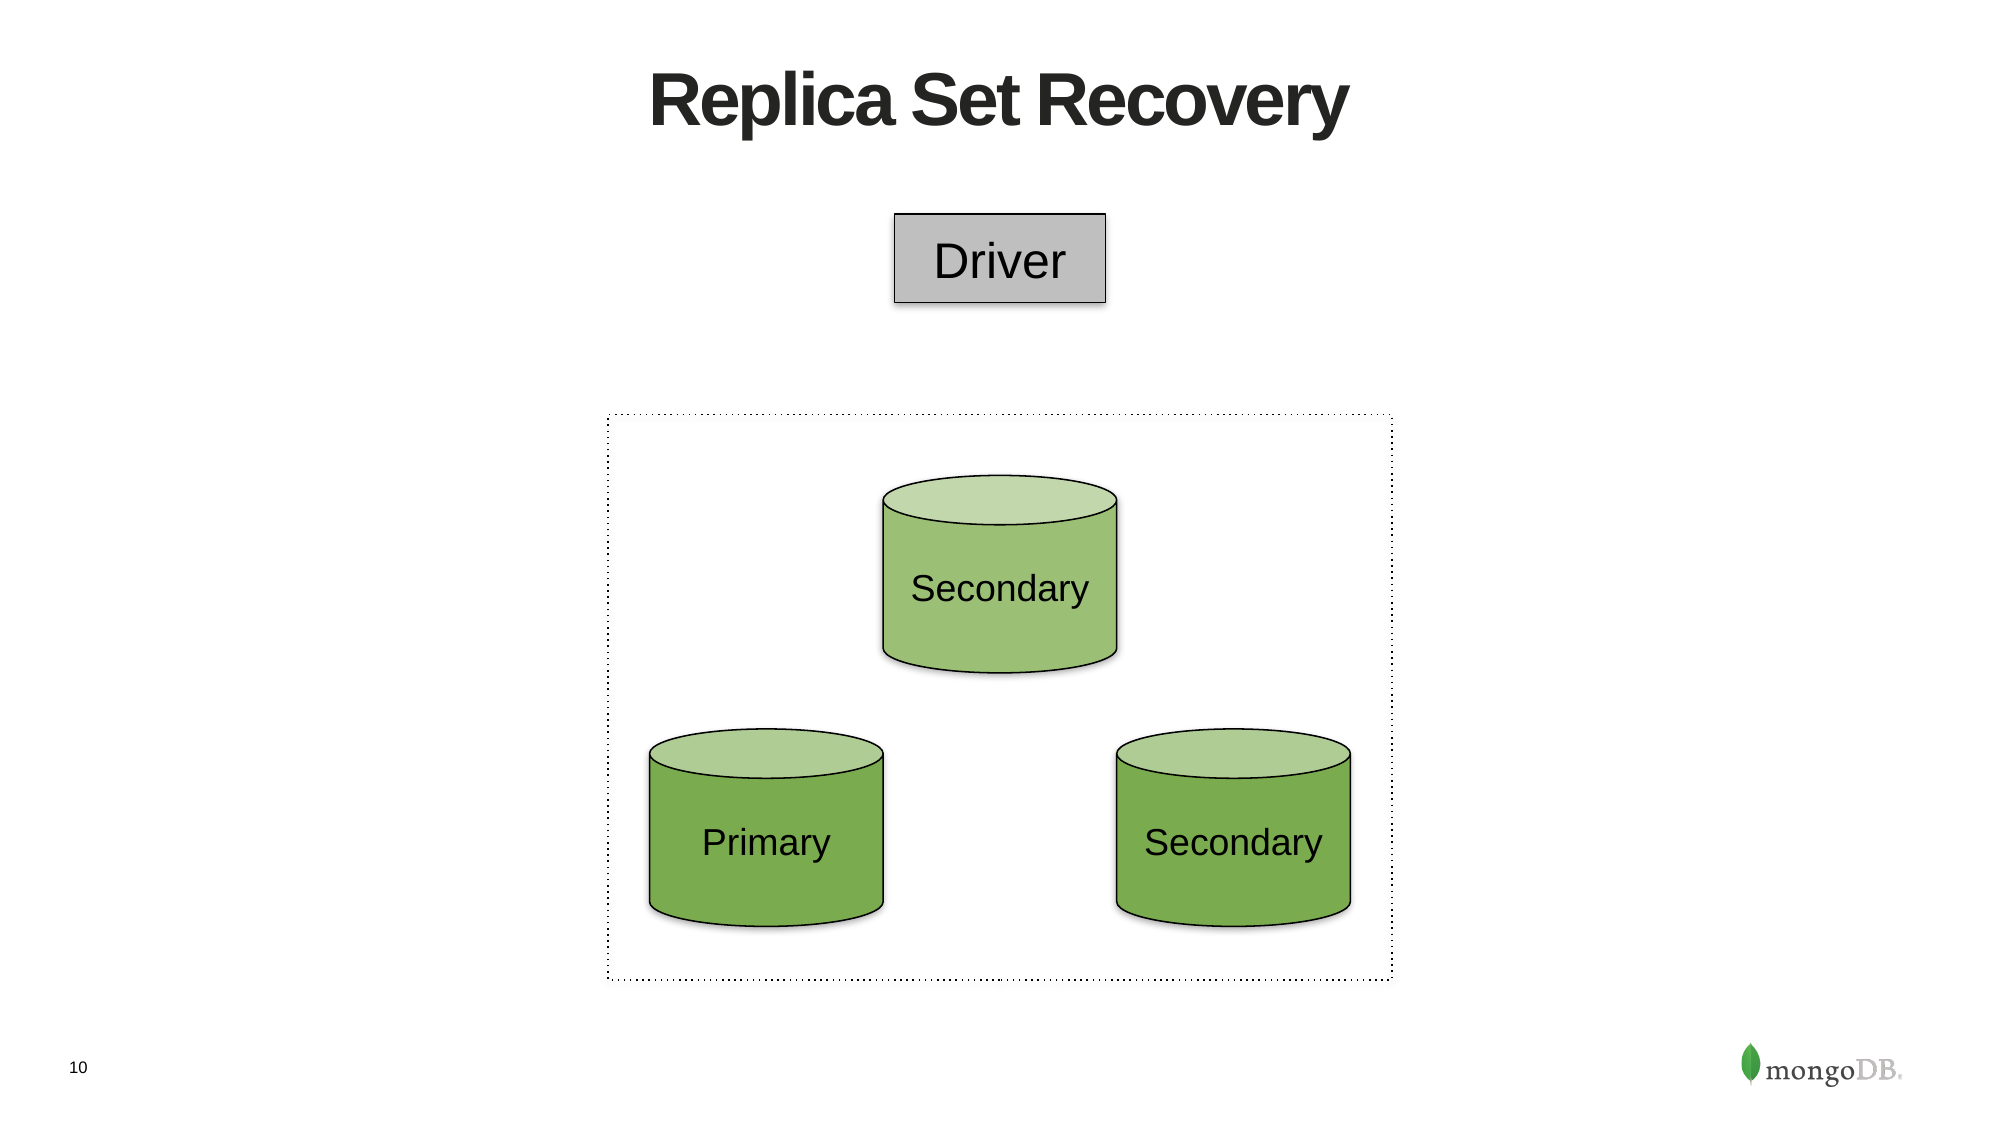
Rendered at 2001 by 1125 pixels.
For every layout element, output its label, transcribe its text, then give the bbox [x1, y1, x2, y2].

text_box Driver [894, 213, 1106, 303]
title Replica Set Recovery [99, 1, 1900, 190]
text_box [607, 414, 1393, 981]
